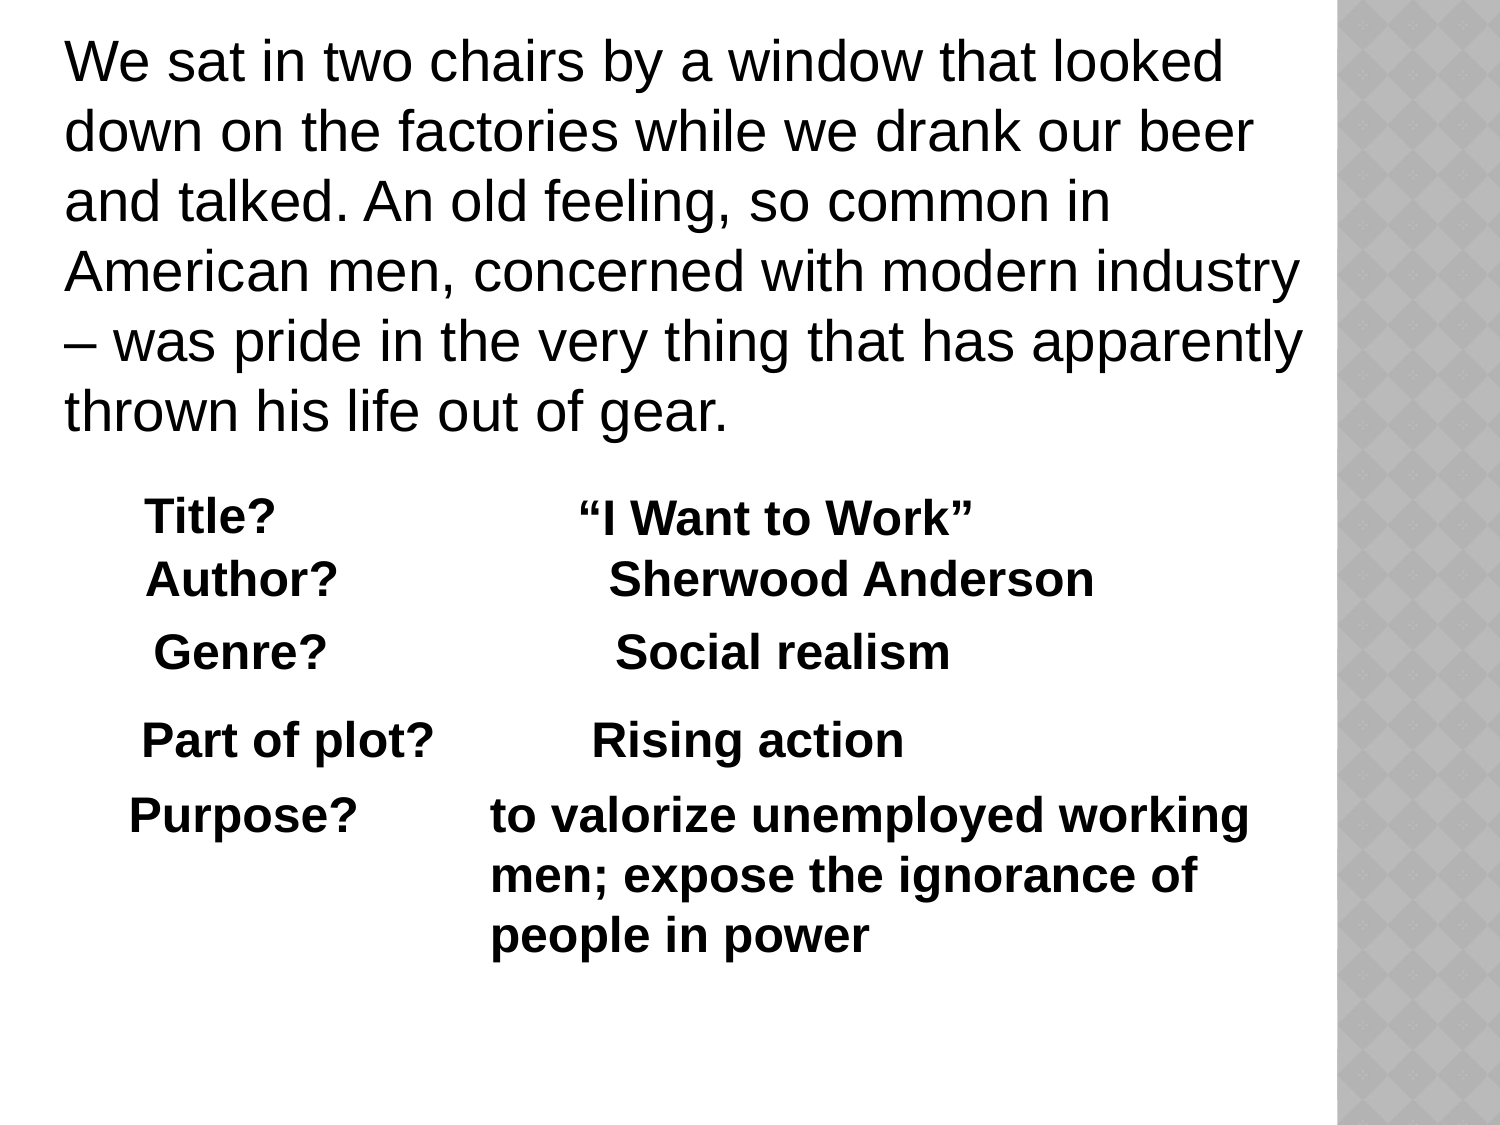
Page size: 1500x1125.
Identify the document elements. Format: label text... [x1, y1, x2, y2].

text_box Genre? [138, 612, 344, 688]
text_box Part of plot? [126, 699, 451, 775]
text_box Sherwood Anderson [593, 538, 1111, 614]
text_box “I Want to Work” [562, 478, 1338, 553]
text_box to valorize unemployed working men; expose the ignorance of people in power [474, 774, 1338, 970]
text_box Rising action [576, 699, 921, 774]
text_box Social realism [600, 612, 967, 688]
text_box Author? [130, 538, 354, 614]
text_box We sat in two chairs by a window that looked down on the factories while we drank our beer and talked. An old feeling, so common in American men, concerned with modern industry – was pride in the very thing that has apparently thrown his life out of gear. [50, 15, 1322, 451]
text_box Title? [129, 476, 292, 551]
text_box Purpose? [113, 774, 374, 850]
